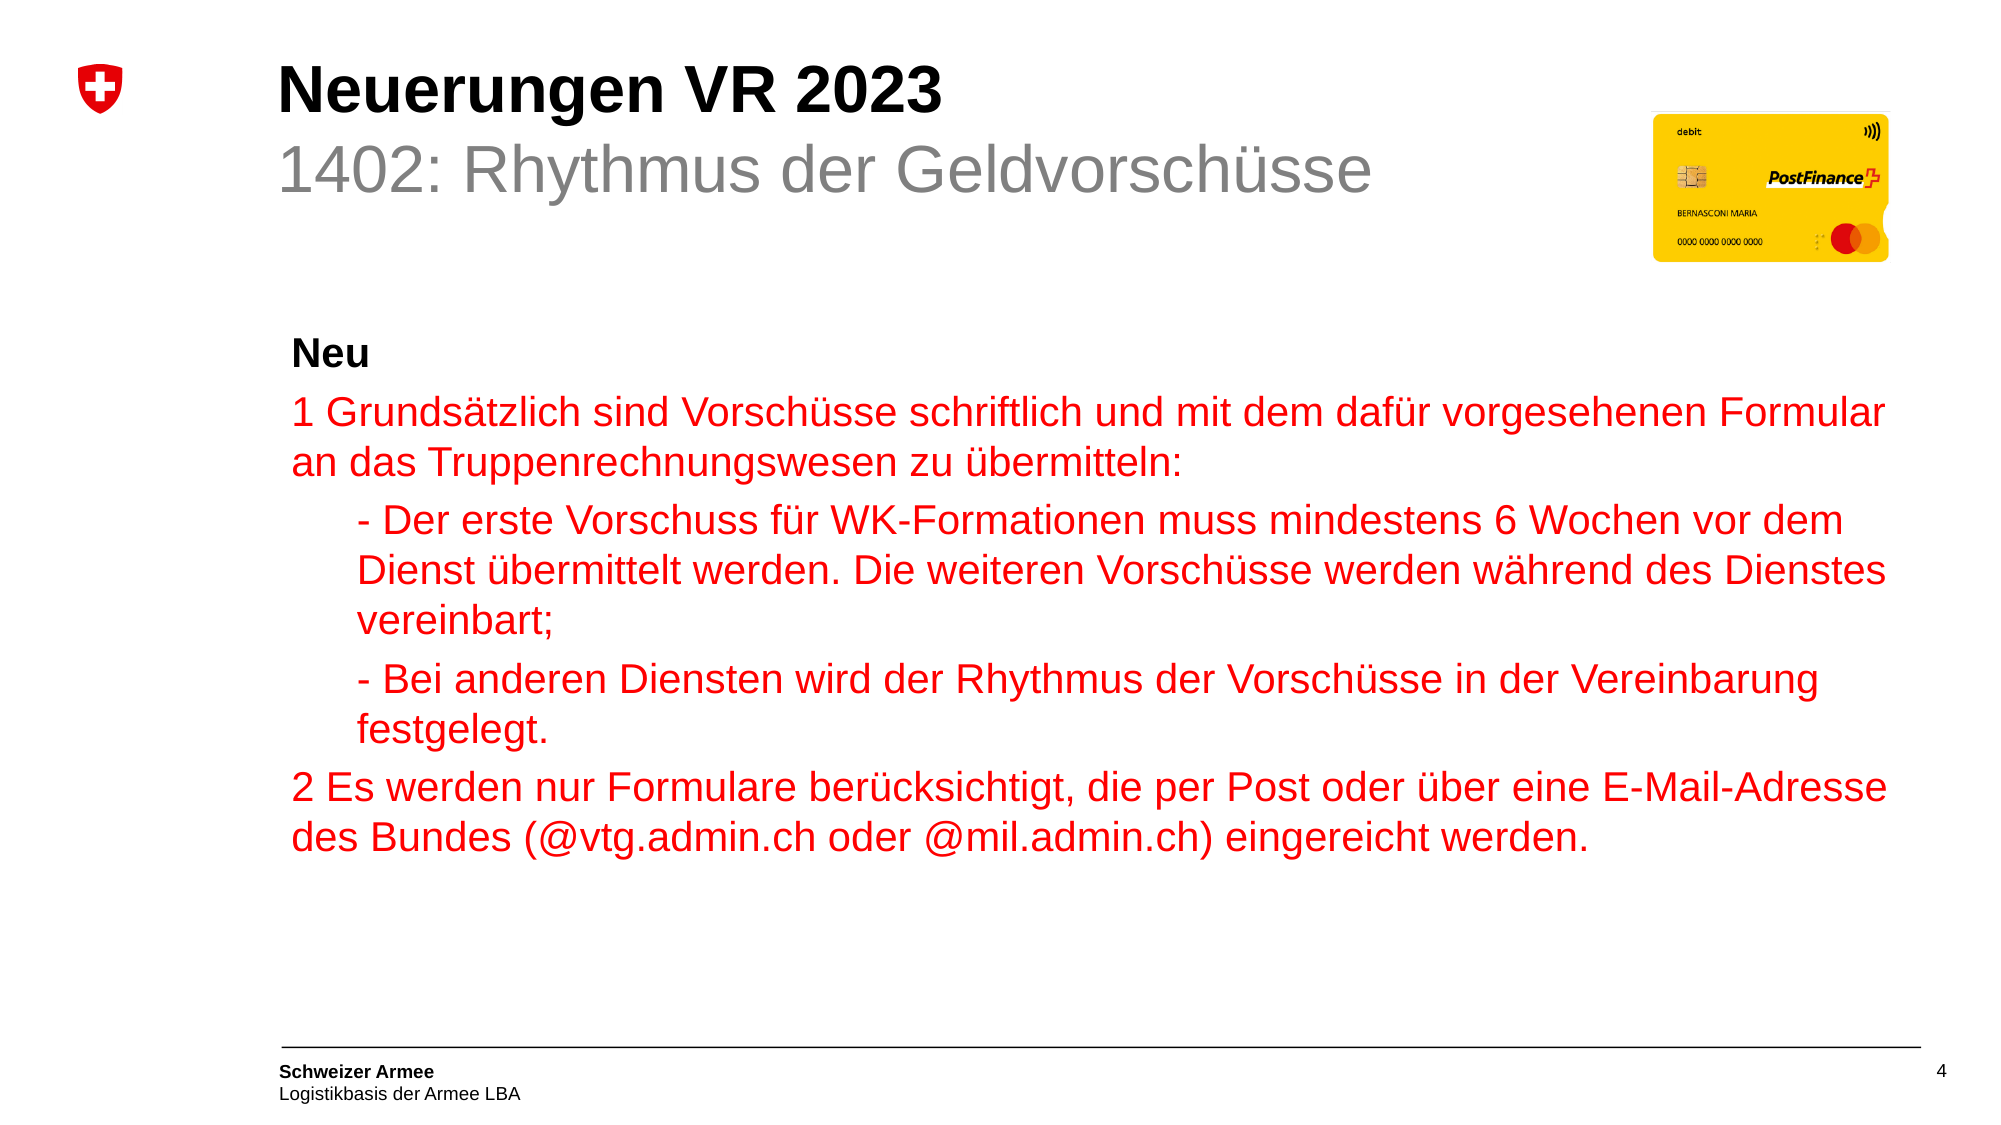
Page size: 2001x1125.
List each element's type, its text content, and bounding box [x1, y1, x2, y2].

title Neuerungen VR 2023 1402: Rhythmus der Geldvorschüsse [277, 45, 1910, 209]
picture [1651, 101, 1910, 277]
list Neu 1 Grundsätzlich sind Vorschüsse schriftlich und mit dem dafür vorgesehenen Formular an das Truppenrechnungswesen zu übermitteln: - Der erste Vorschuss für WK-Formationen muss mindestens 6 Wochen vor dem Dienst übermittelt werden. Die weiteren Vorschüsse werden während des Dienstes vereinbart; - Bei anderen Diensten wird der Rhythmus der Vorschüsse in der Vereinbarung festgelegt. 2 Es werden nur Formulare berücksichtigt, die per Post oder über eine E-Mail-Adresse des Bundes (@vtg.admin.ch oder @mil.admin.ch) eingereicht werden. [290, 326, 1910, 983]
picture [78, 64, 123, 115]
